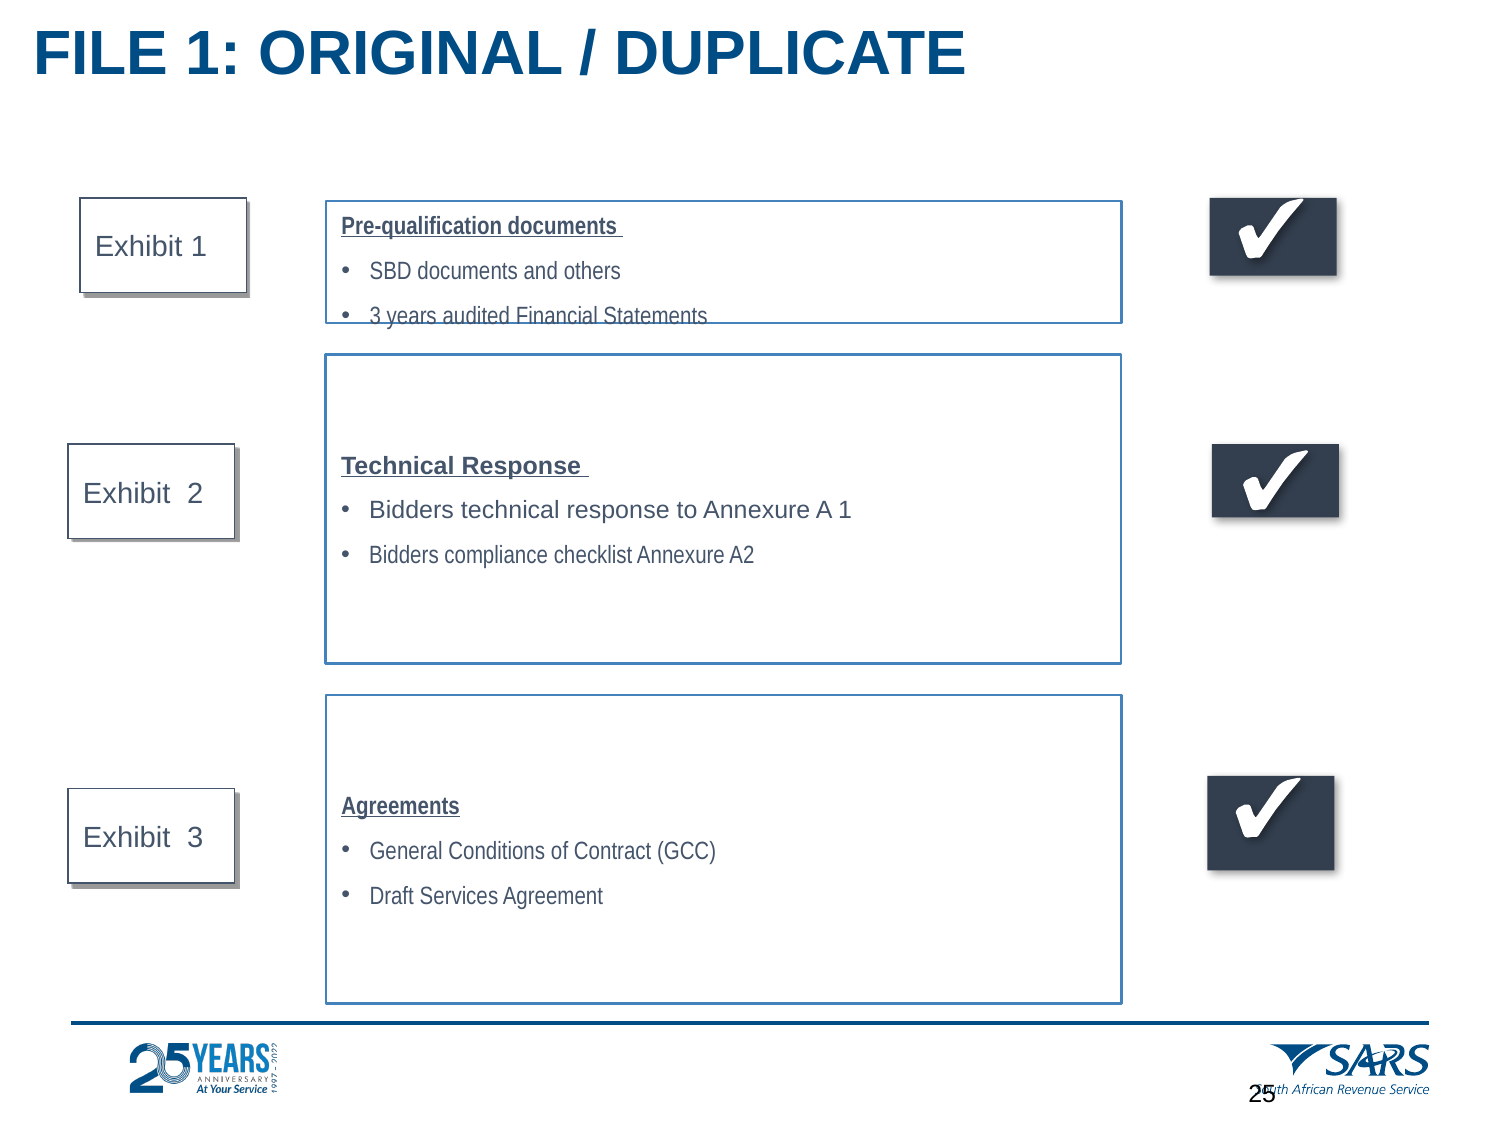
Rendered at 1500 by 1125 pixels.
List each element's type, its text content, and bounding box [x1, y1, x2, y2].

text_box Technical Response Bidders technical response to Annexure A 1 Bidders compliance checklist Annexure A2 [325, 354, 1122, 664]
text_box Exhibit 2 [68, 444, 235, 539]
text_box FILE 1: ORIGINAL / DUPLICATE [18, 12, 1500, 101]
text_box [1238, 198, 1304, 259]
text_box Exhibit 1 [79, 197, 247, 293]
text_box Exhibit 3 [68, 788, 235, 884]
text_box [1235, 777, 1301, 838]
slide_number 24 [1191, 1076, 1333, 1108]
text_box [1211, 444, 1339, 518]
text_box [1209, 197, 1337, 276]
text_box [1243, 450, 1308, 511]
text_box Agreements General Conditions of Contract (GCC) Draft Services Agreement [325, 694, 1122, 1004]
text_box Pre-qualification documents SBD documents and others 3 years audited Financial Statements [325, 201, 1122, 324]
text_box [1207, 775, 1335, 871]
